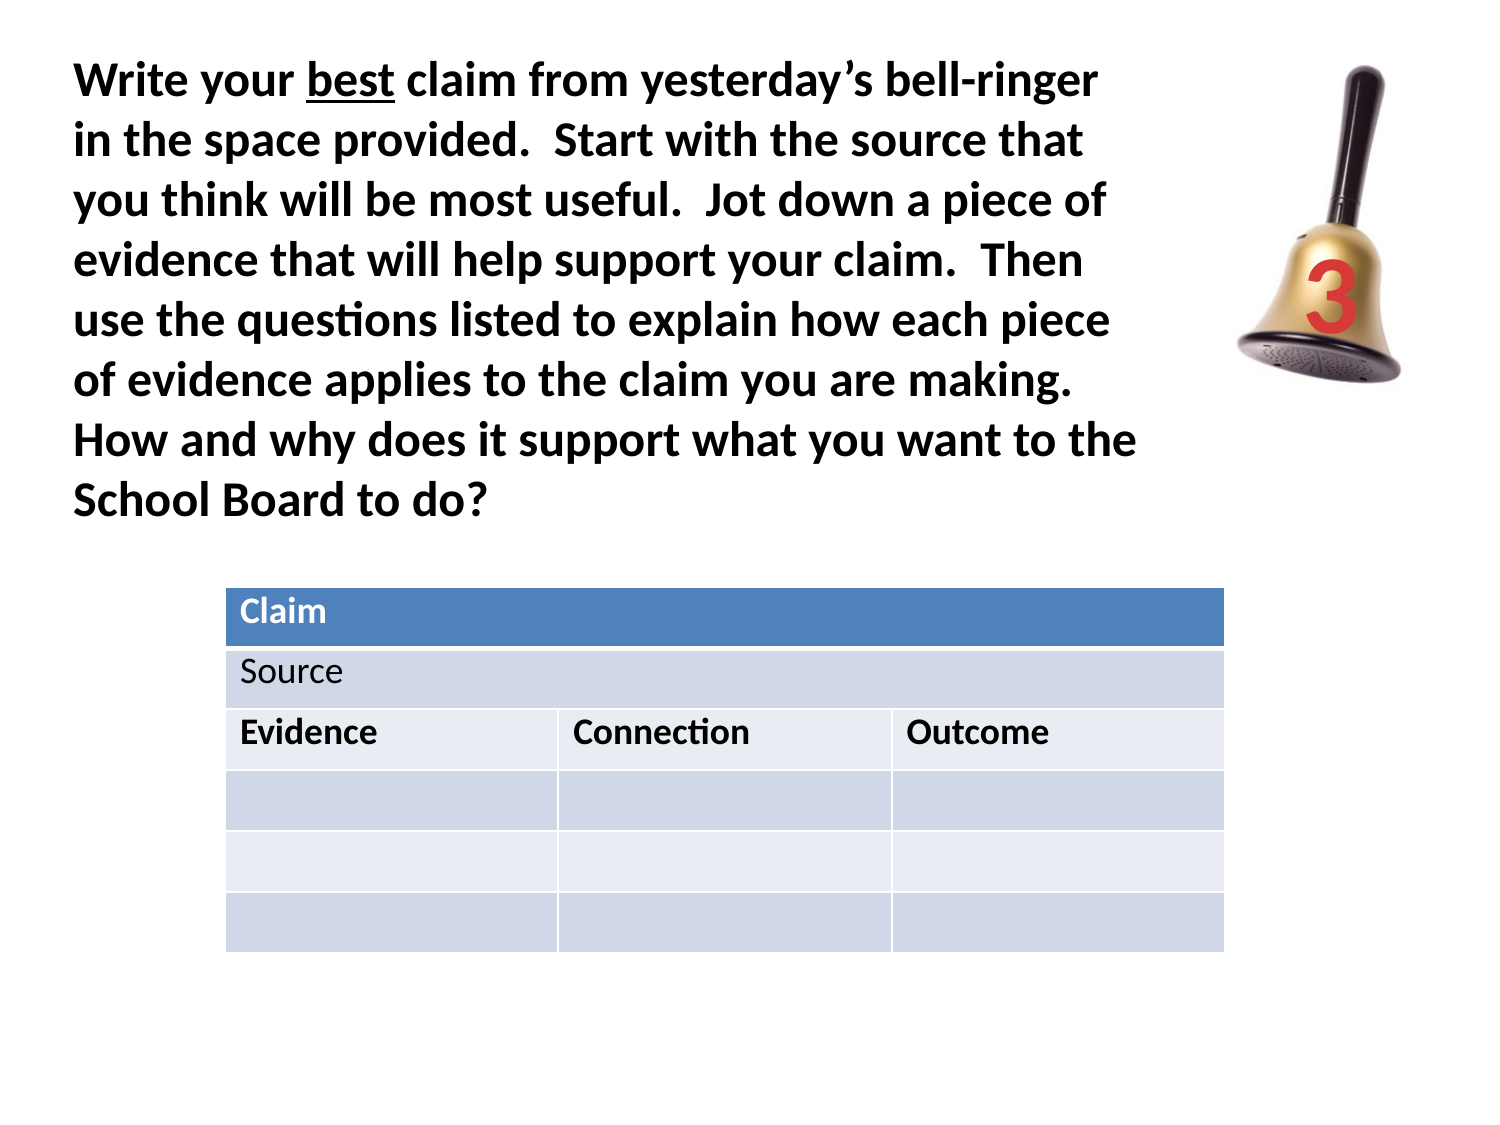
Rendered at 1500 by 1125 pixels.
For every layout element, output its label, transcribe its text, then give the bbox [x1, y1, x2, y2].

text_box Write your best claim from yesterday’s bell-ringer in the space provided. Start with the source that you think will be most useful. Jot down a piece of evidence that will help support your claim. Then use the questions listed to explain how each piece of evidence applies to the claim you are making. How and why does it support what you want to the School Board to do? [58, 39, 1159, 534]
table_cell [226, 893, 557, 952]
table_cell [226, 832, 557, 891]
table_cell [893, 771, 1224, 830]
table_cell [559, 832, 891, 891]
table_cell [893, 832, 1224, 891]
table_cell [559, 771, 891, 830]
table_cell [559, 893, 891, 952]
table_cell Outcome [893, 710, 1224, 769]
table_cell Source [226, 651, 1224, 708]
table_cell Connection [559, 710, 891, 769]
table_cell [893, 893, 1224, 952]
table_cell [226, 771, 557, 830]
table_header Claim [226, 588, 1224, 646]
table_cell Evidence [226, 710, 557, 769]
picture [1158, 62, 1487, 391]
